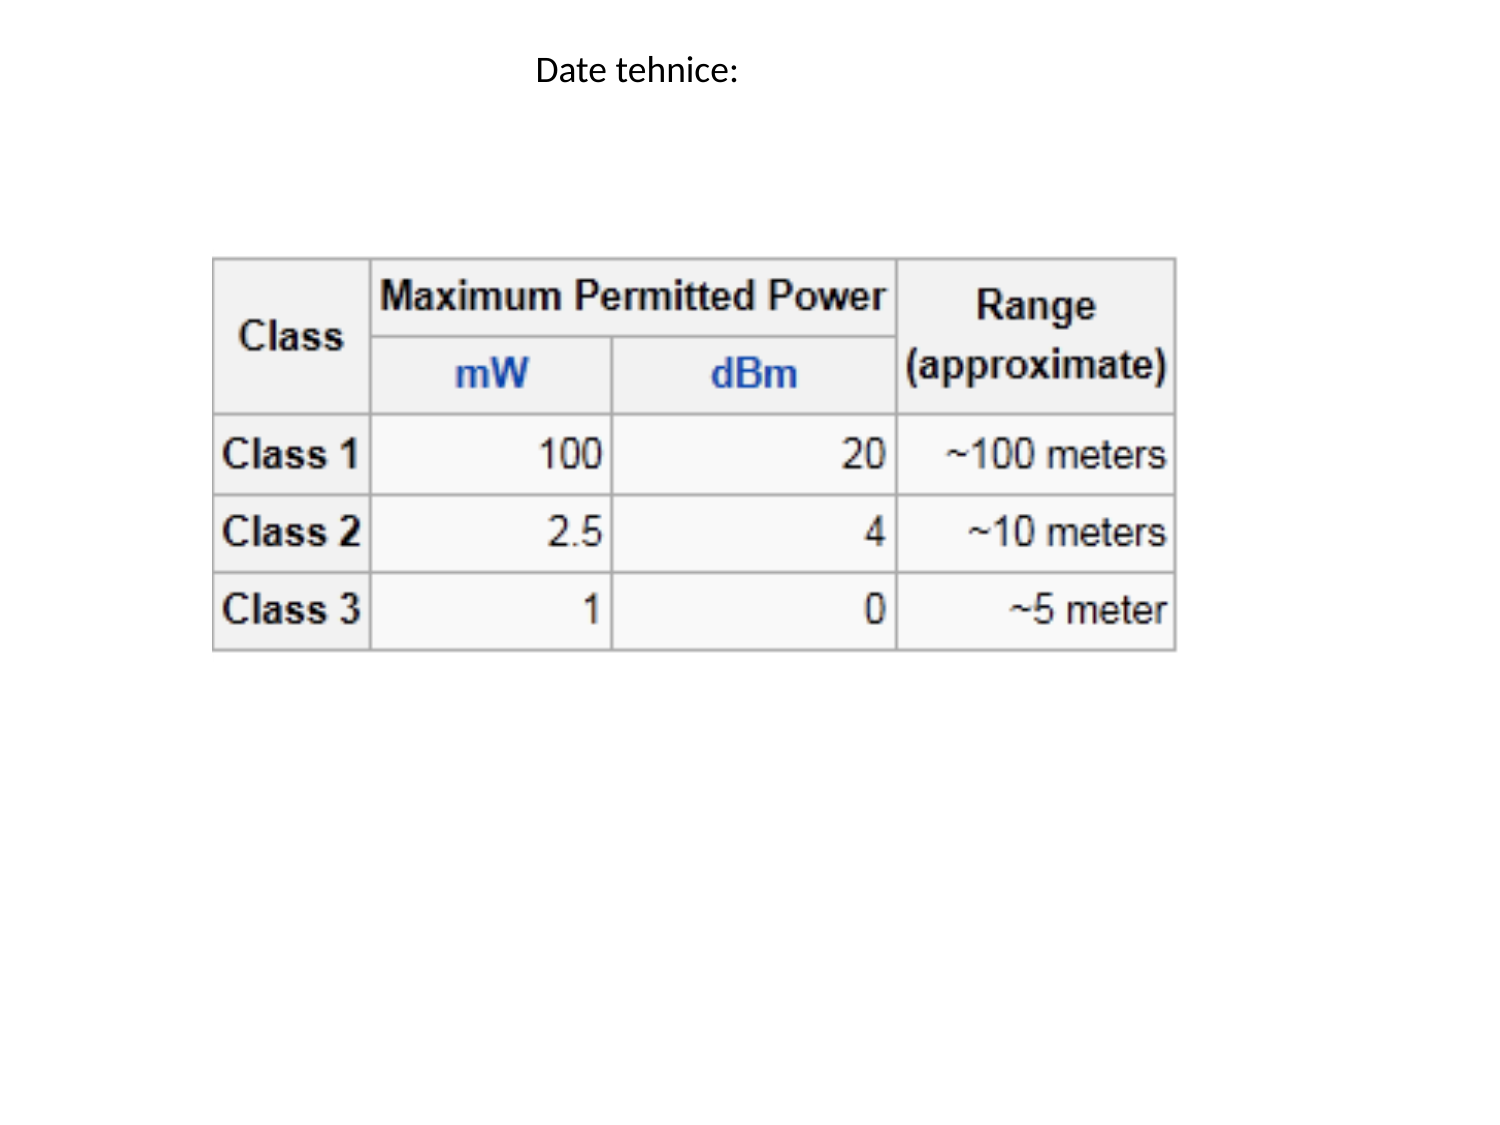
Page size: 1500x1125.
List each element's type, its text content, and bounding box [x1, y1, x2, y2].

text_box Date tehnice: [520, 37, 755, 98]
picture [212, 249, 1190, 662]
